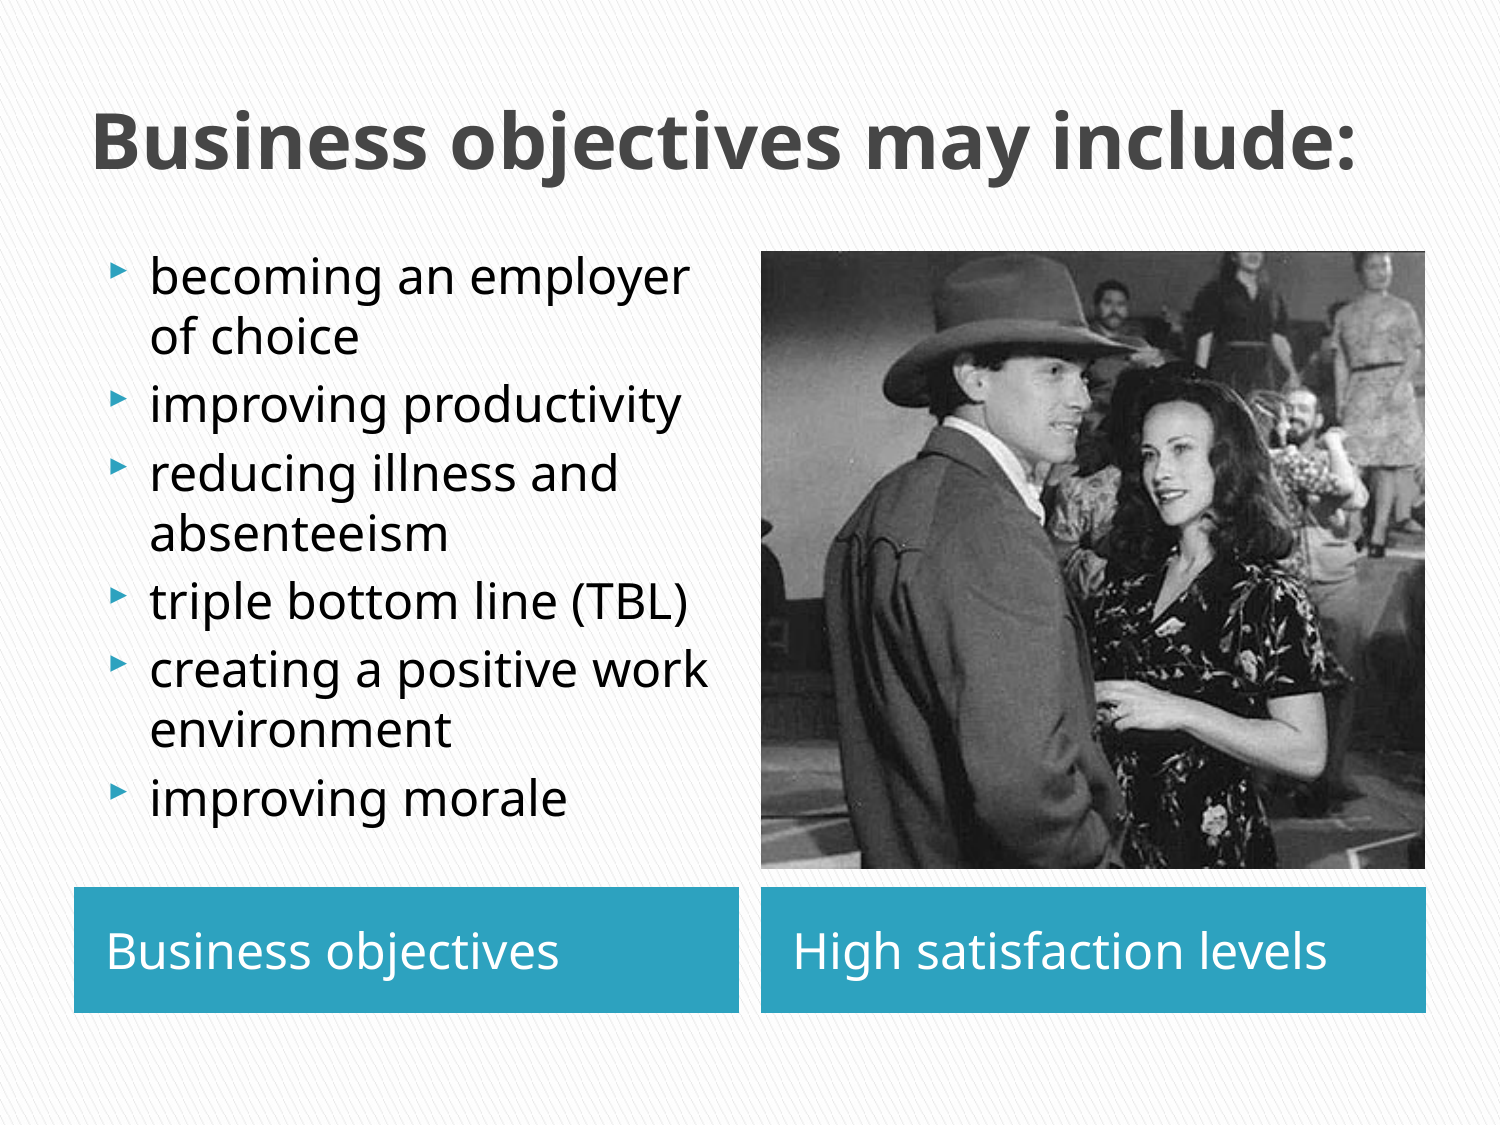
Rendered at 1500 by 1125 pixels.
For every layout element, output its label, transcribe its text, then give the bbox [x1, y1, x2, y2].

title Business objectives may include: [75, 44, 1425, 233]
list High satisfaction levels [761, 887, 1426, 1013]
list Business objectives [74, 887, 739, 1013]
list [761, 251, 1426, 870]
list becoming an employer of choice improving productivity reducing illness and absenteeism triple bottom line (TBL) creating a positive work environment improving morale [75, 236, 738, 884]
